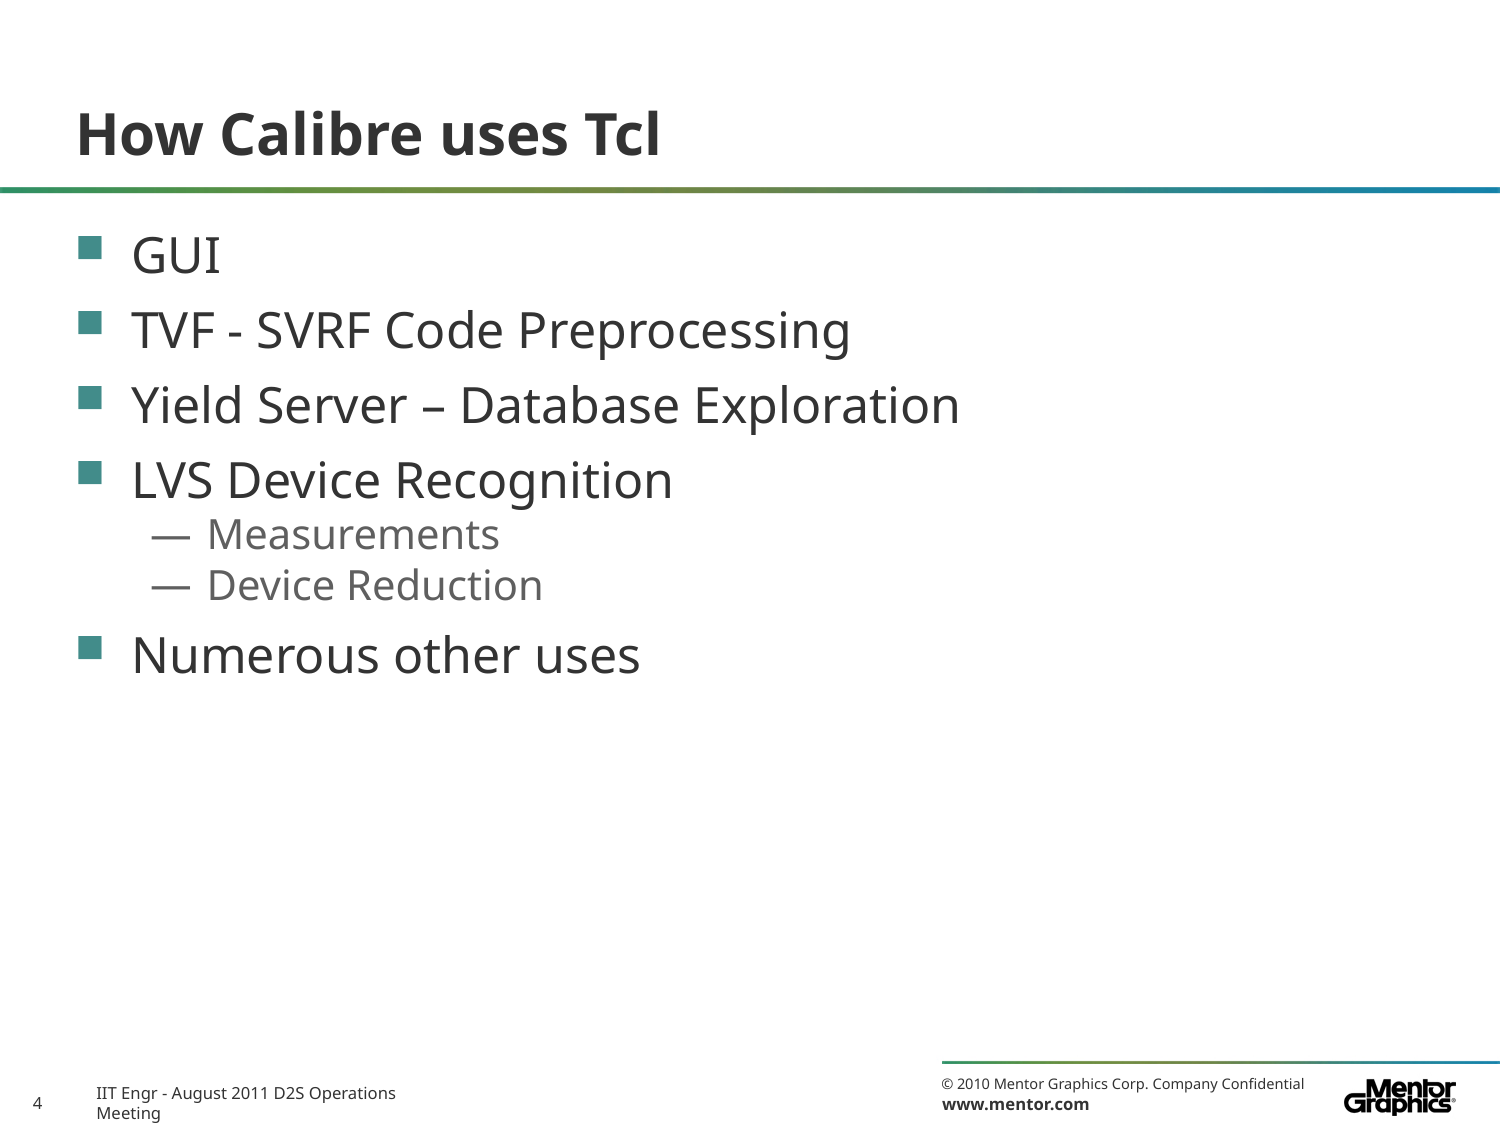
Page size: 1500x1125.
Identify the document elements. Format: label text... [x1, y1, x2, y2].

footer IIT Engr - August 2011 D2S Operations Meeting [80, 1074, 469, 1111]
title How Calibre uses Tcl [0, 0, 1500, 176]
picture [0, 1048, 1500, 1125]
list GUI TVF - SVRF Code Preprocessing Yield Server – Database Exploration LVS Device Recognition Measurements Device Reduction Numerous other uses [0, 215, 1500, 1048]
picture [0, 176, 1500, 215]
